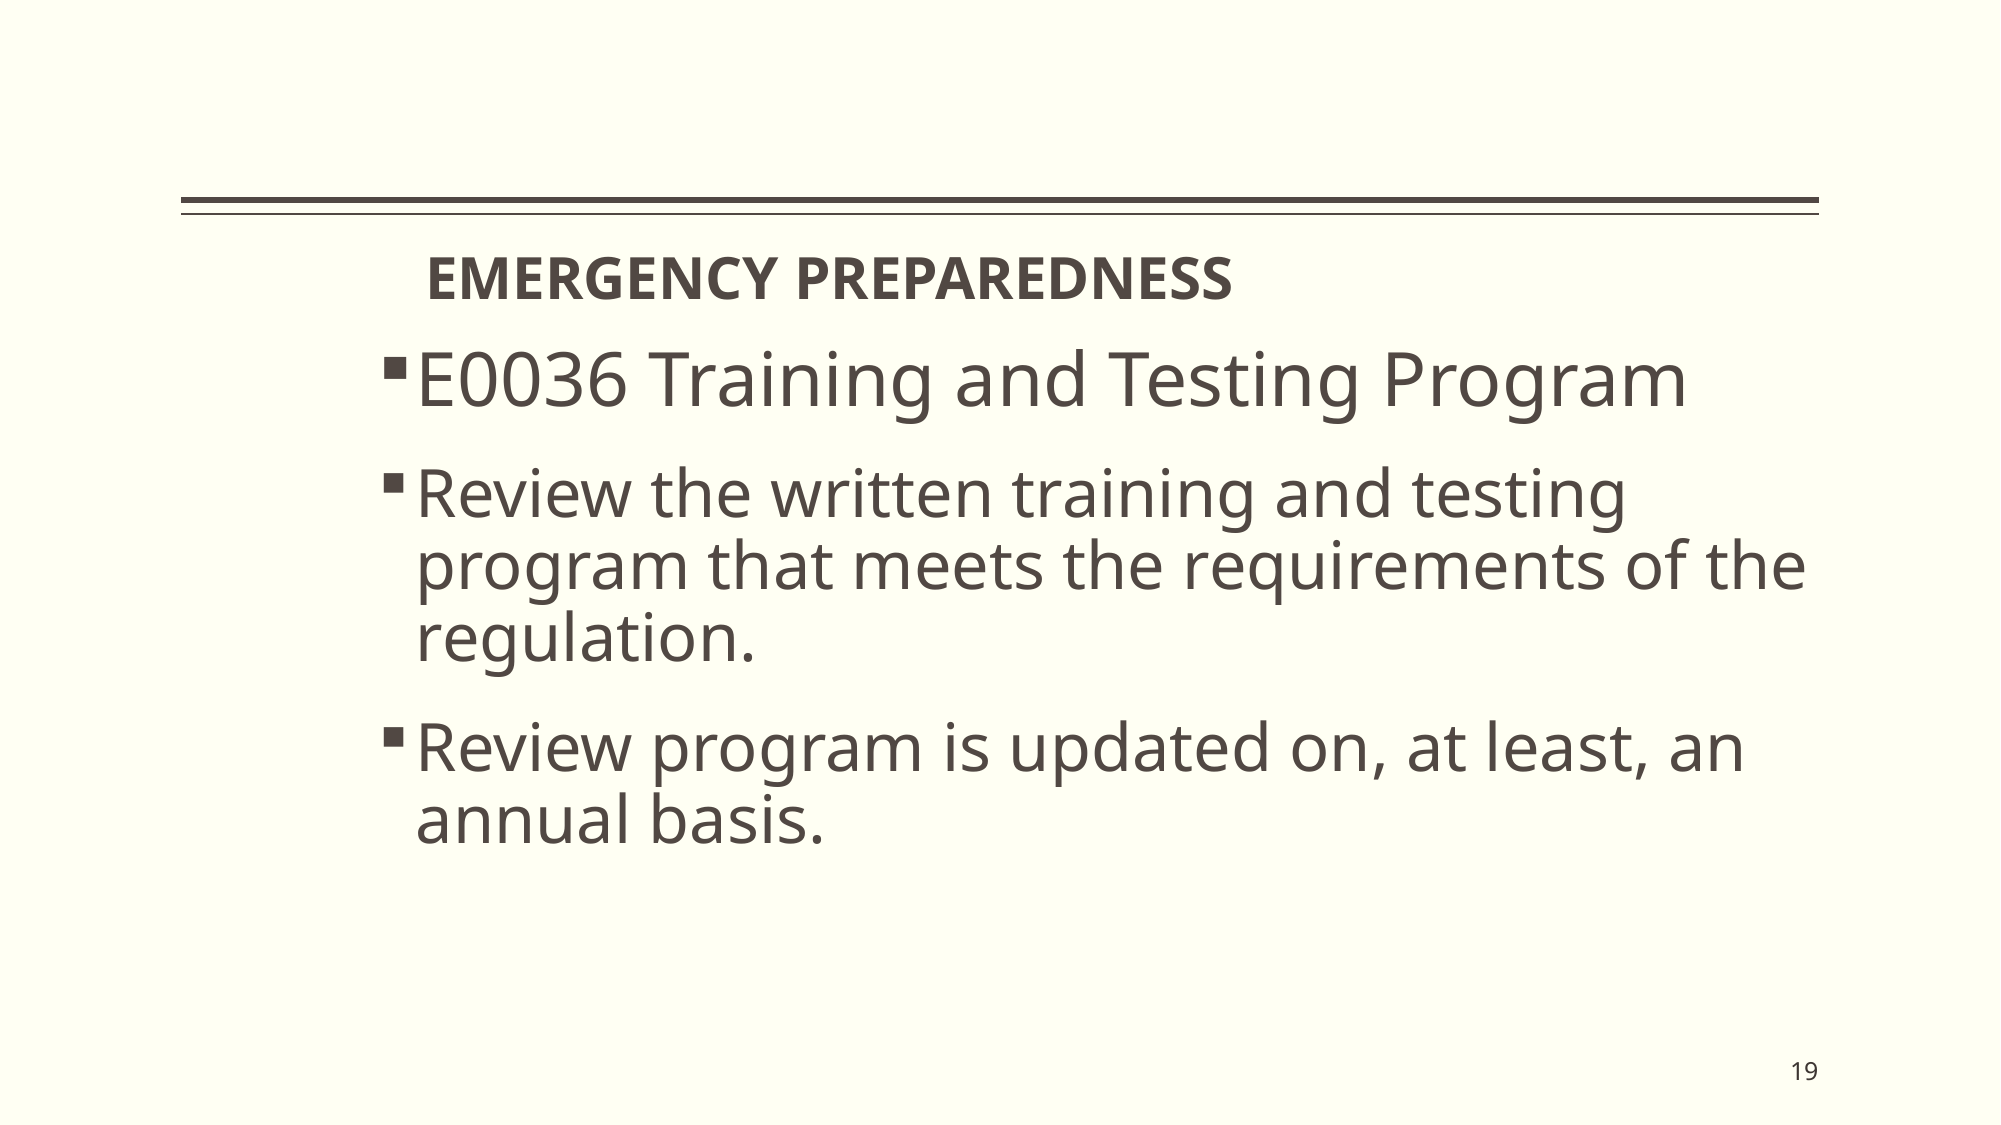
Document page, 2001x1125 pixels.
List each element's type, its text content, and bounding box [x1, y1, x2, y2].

list E0036 Training and Testing Program Review the written training and testing program that meets the requirements of the regulation. Review program is updated on, at least, an annual basis. [378, 246, 1841, 1052]
slide_number 19 [1518, 1042, 1819, 1103]
title EMERGENCY PREPAREDNESS [425, 109, 1888, 320]
